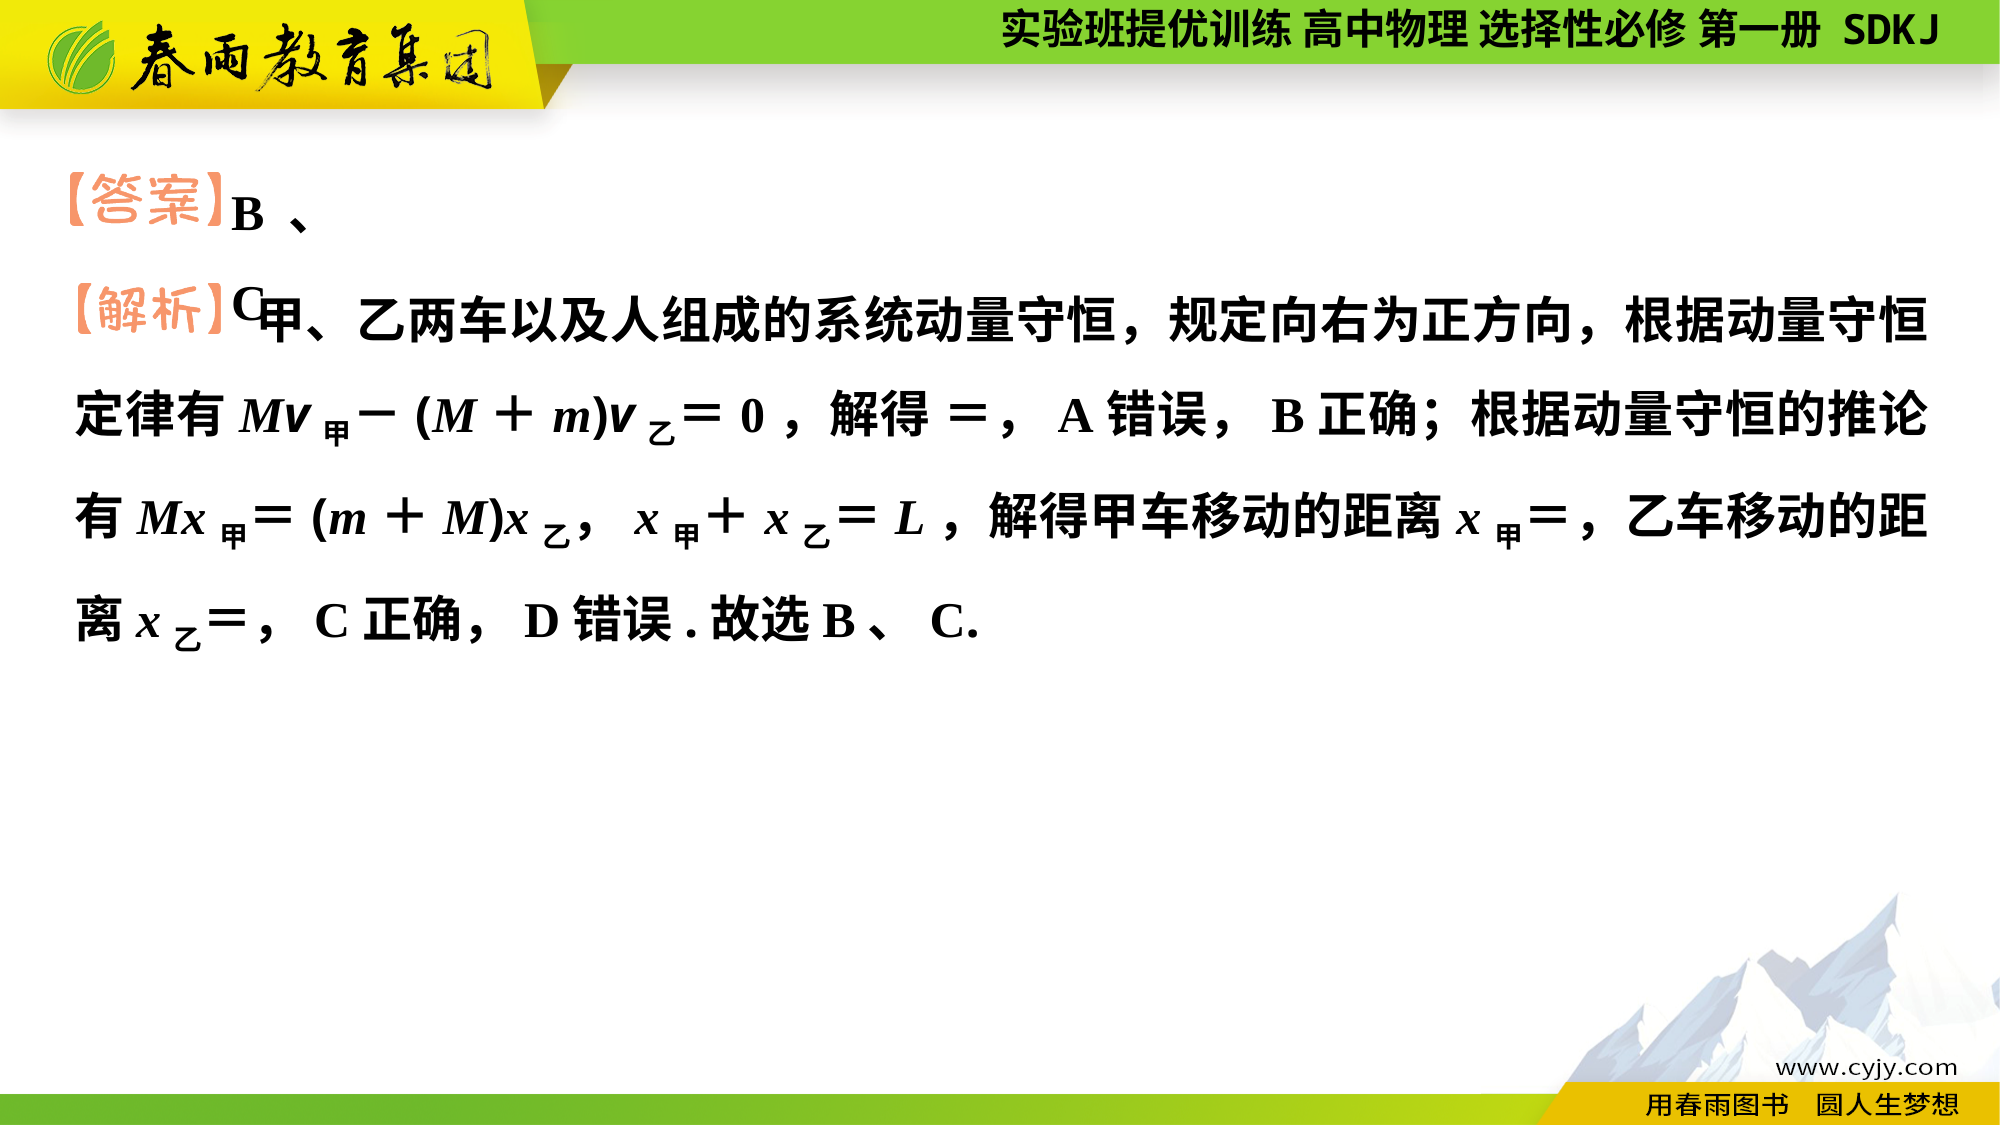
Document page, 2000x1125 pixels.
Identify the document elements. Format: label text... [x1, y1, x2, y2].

text_box B、C [216, 142, 366, 248]
picture [0, 0, 2000, 1125]
